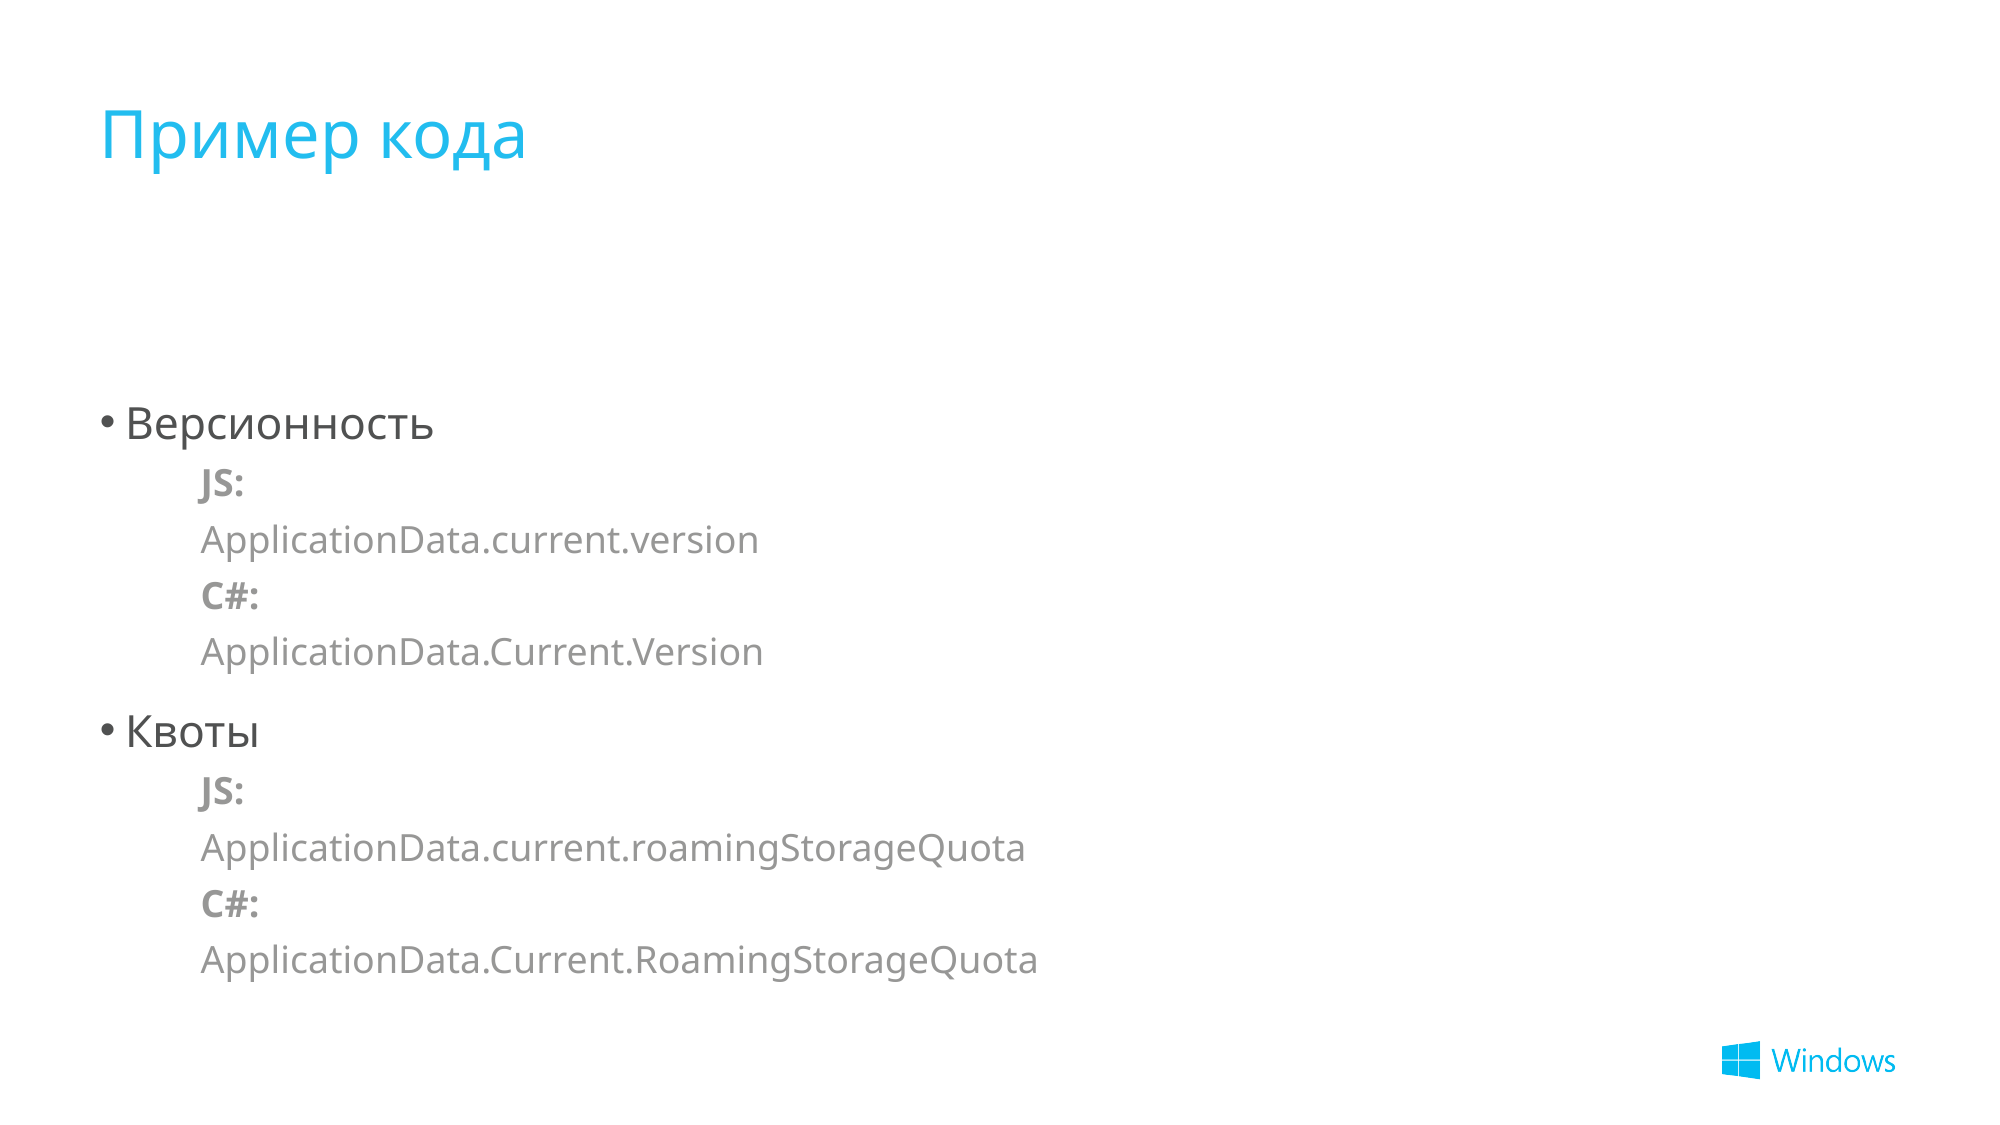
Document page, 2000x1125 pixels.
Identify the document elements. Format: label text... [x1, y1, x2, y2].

list Версионность JS: ApplicationData.current.version C#: ApplicationData.Current.Version Квоты JS: ApplicationData.сurrent.roamingStorageQuota C#: ApplicationData.Current.RoamingStorageQuota [99, 381, 1900, 985]
picture [1702, 1020, 1900, 1100]
title Пример кода [99, 87, 1900, 167]
